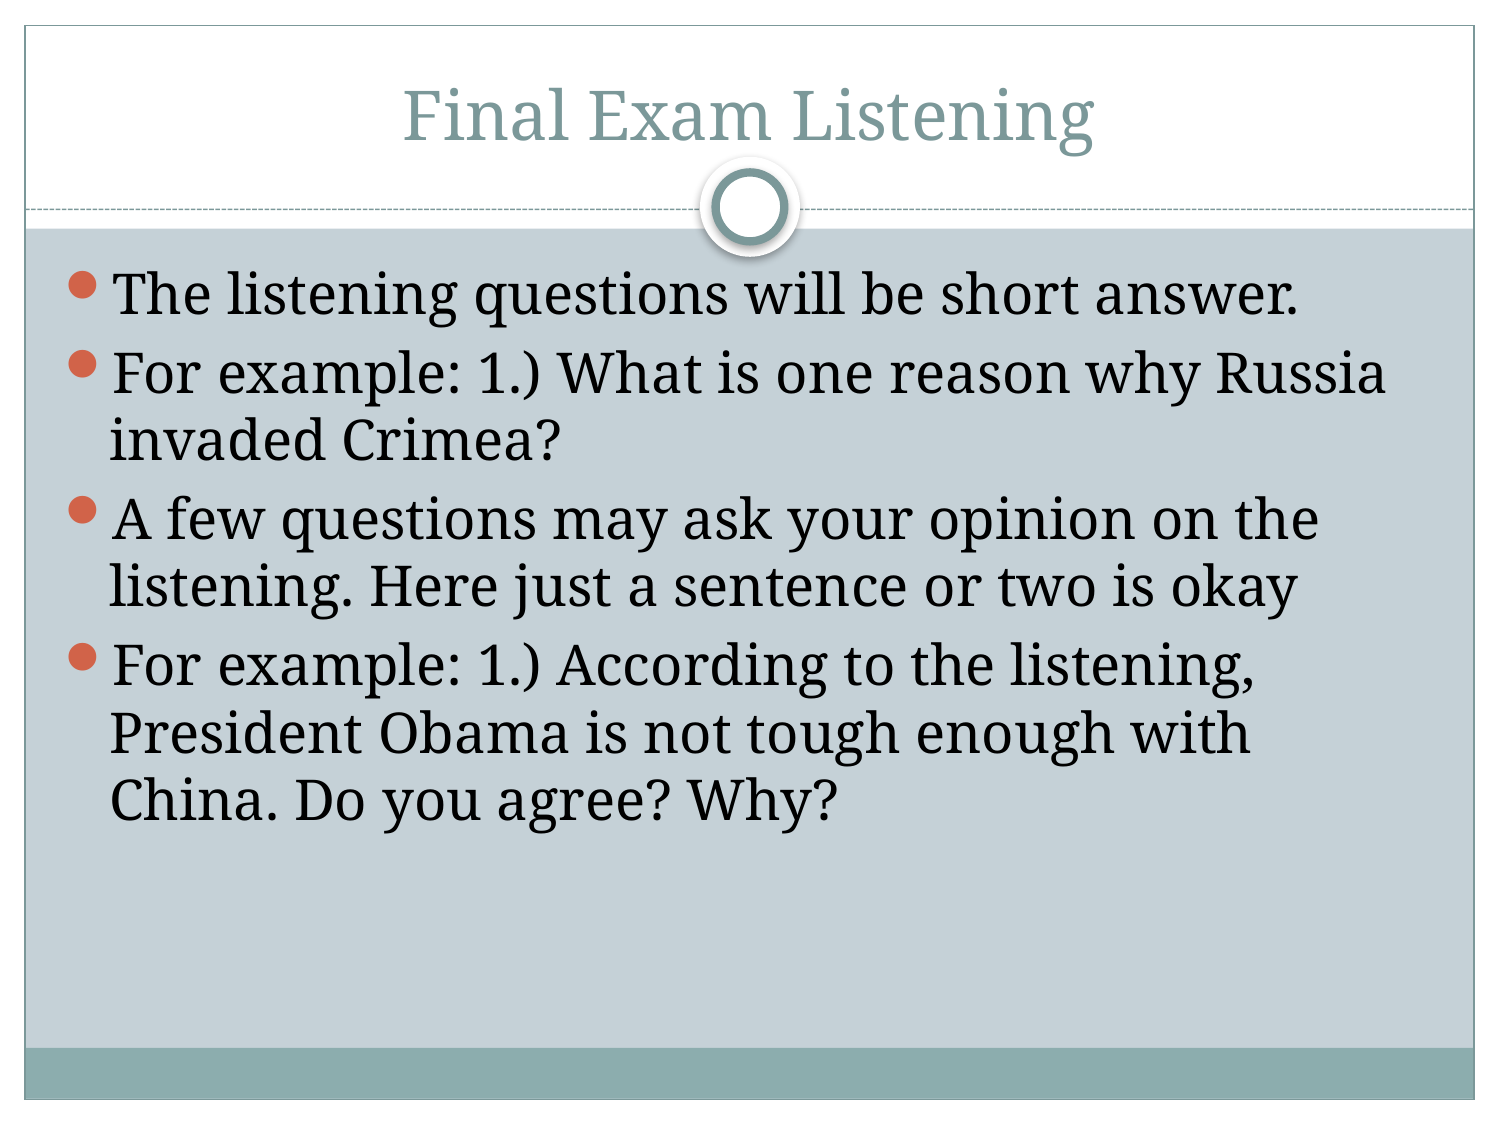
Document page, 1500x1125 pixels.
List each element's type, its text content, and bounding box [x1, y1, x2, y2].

list The listening questions will be short answer. For example: 1.) What is one reason why Russia invaded Crimea? A few questions may ask your opinion on the listening. Here just a sentence or two is okay For example: 1.) According to the listening, President Obama is not tough enough with China. Do you agree? Why? [49, 250, 1445, 1001]
title Final Exam Listening [49, 37, 1450, 162]
